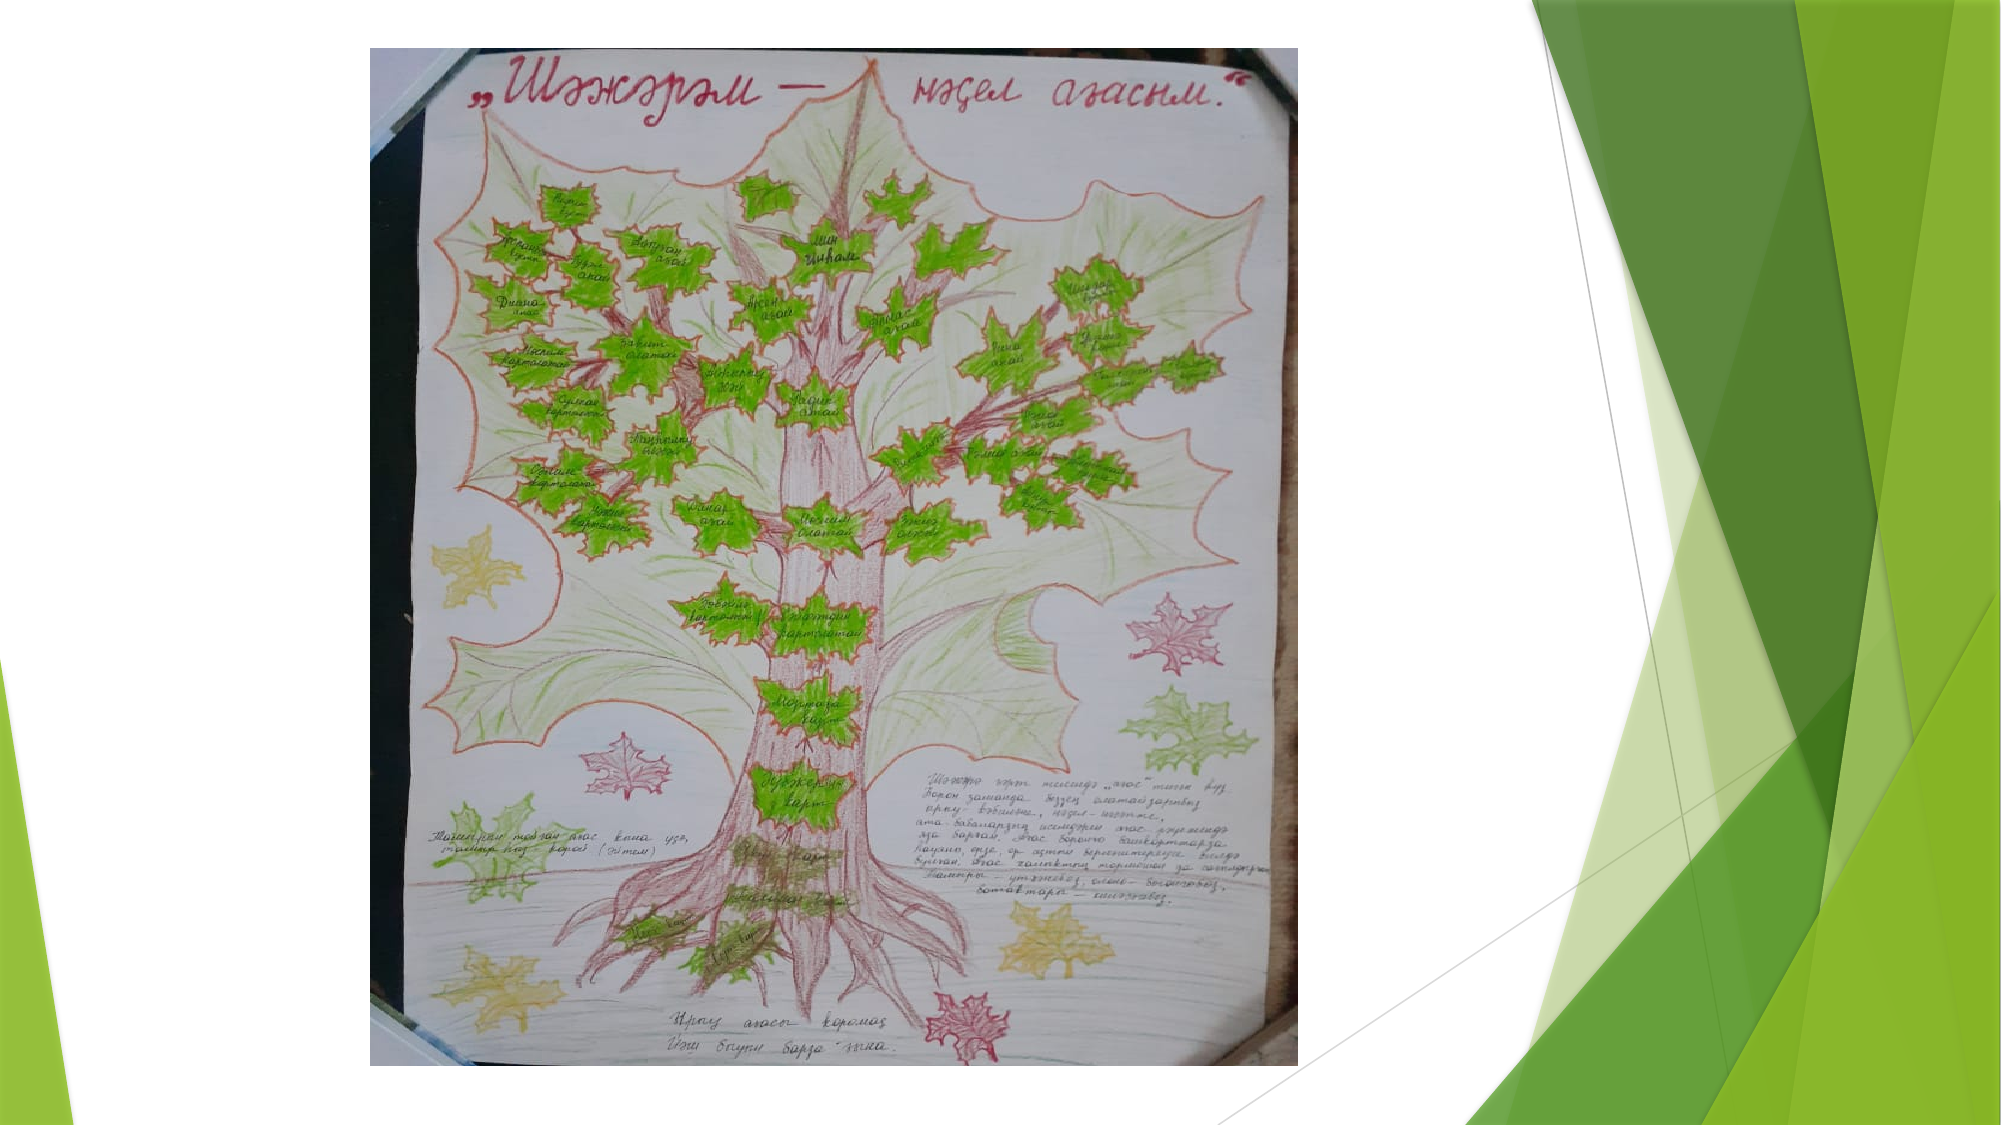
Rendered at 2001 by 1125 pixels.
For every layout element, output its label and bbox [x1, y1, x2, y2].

list [369, 48, 1298, 1067]
